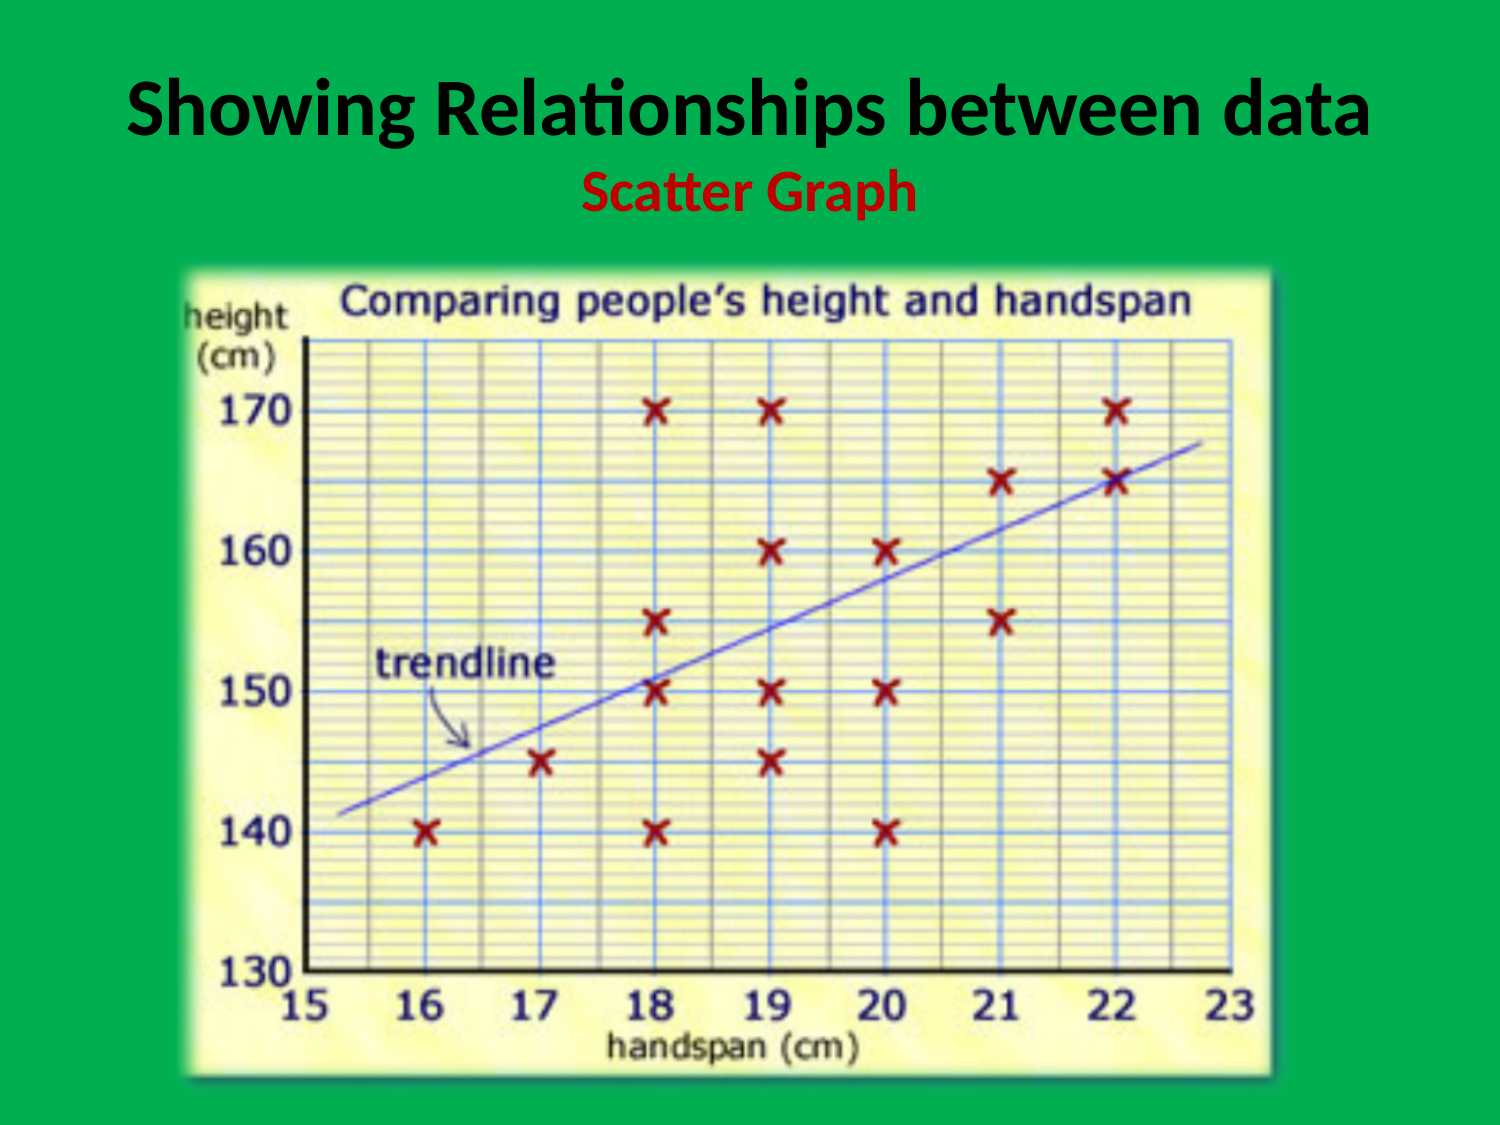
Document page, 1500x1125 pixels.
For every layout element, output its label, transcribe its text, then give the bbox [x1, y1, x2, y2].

picture [170, 255, 1294, 1098]
title Showing Relationships between data Scatter Graph [0, 45, 1500, 233]
